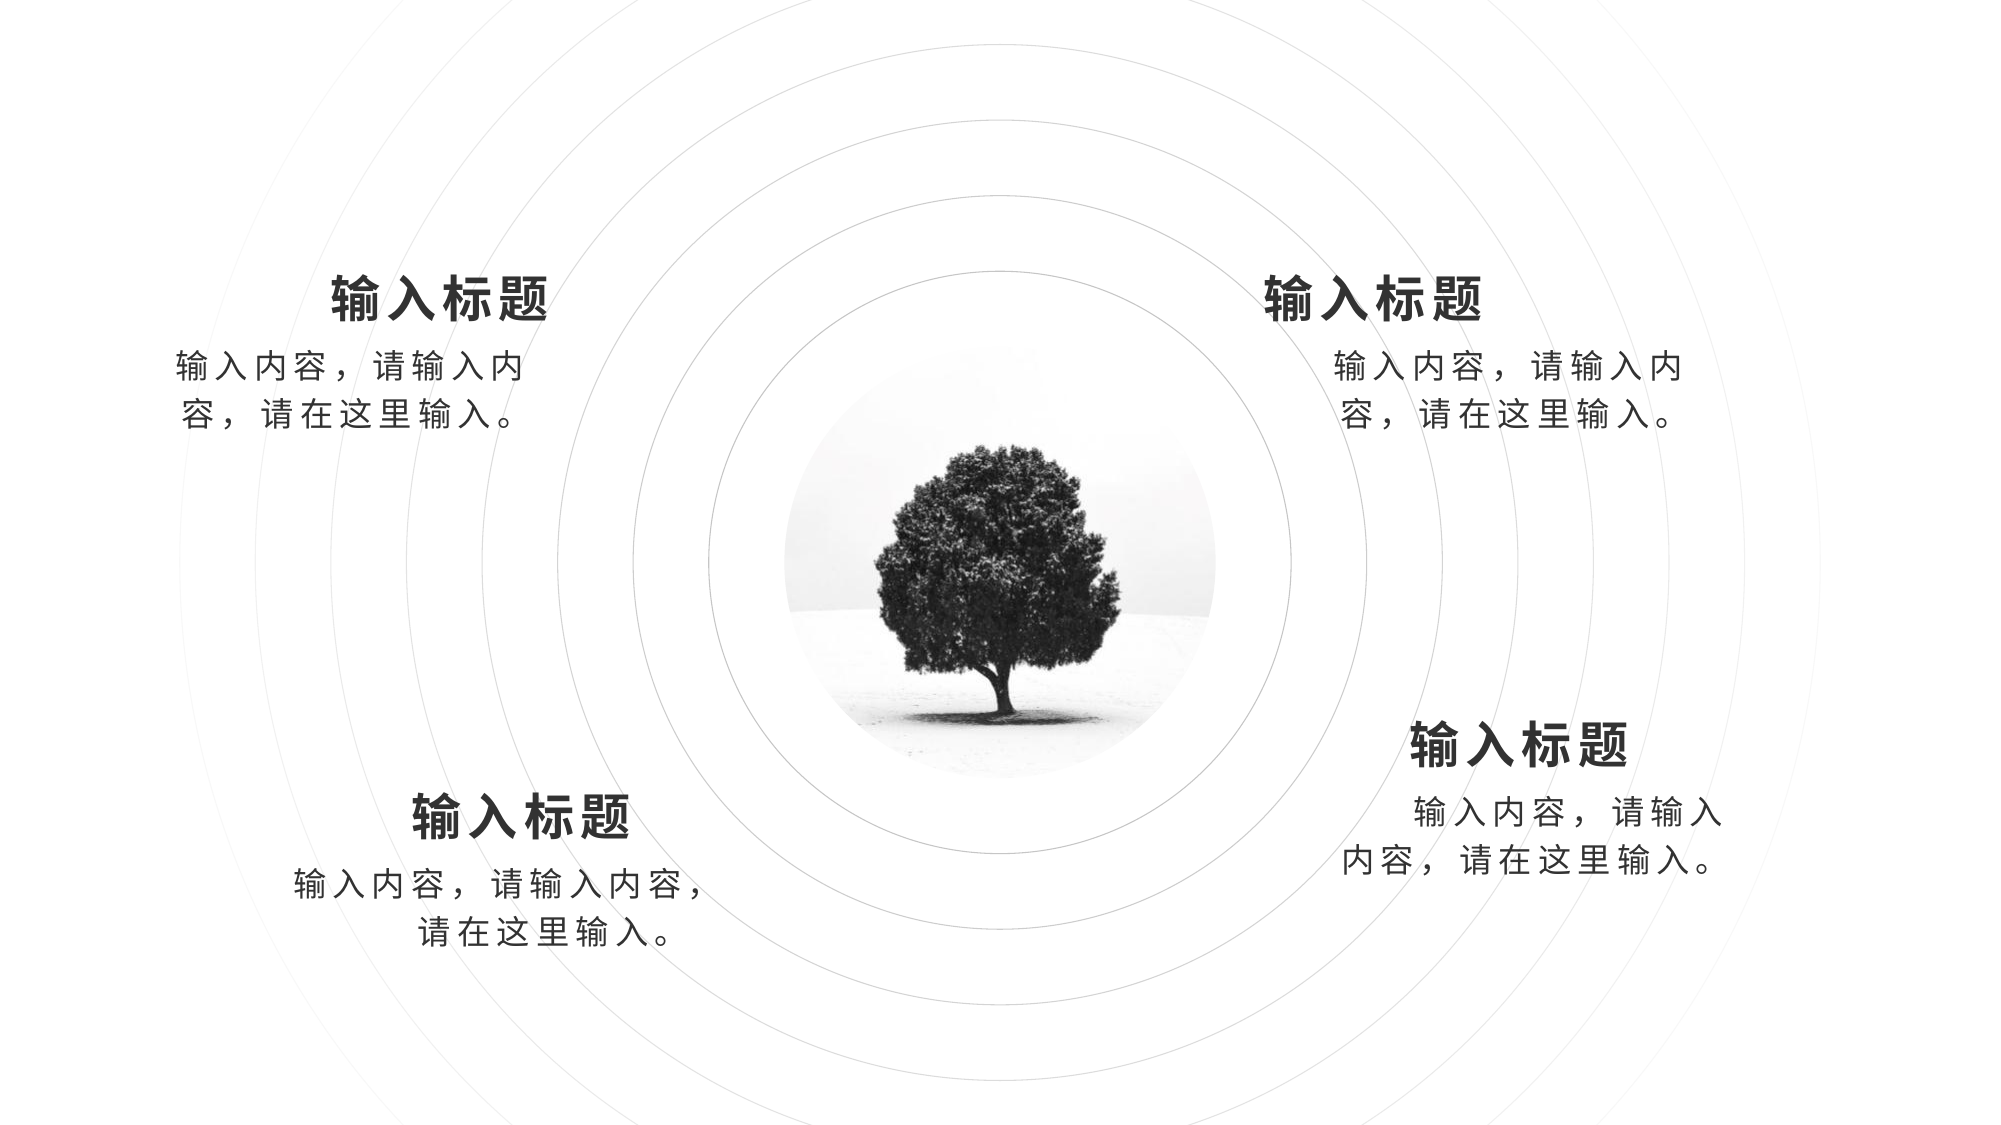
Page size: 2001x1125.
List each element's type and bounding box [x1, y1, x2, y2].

text_box [1243, 260, 1704, 442]
text_box [1292, 706, 1745, 889]
text_box [269, 778, 703, 960]
text_box [123, 260, 569, 442]
text_box [104, 0, 1896, 1125]
